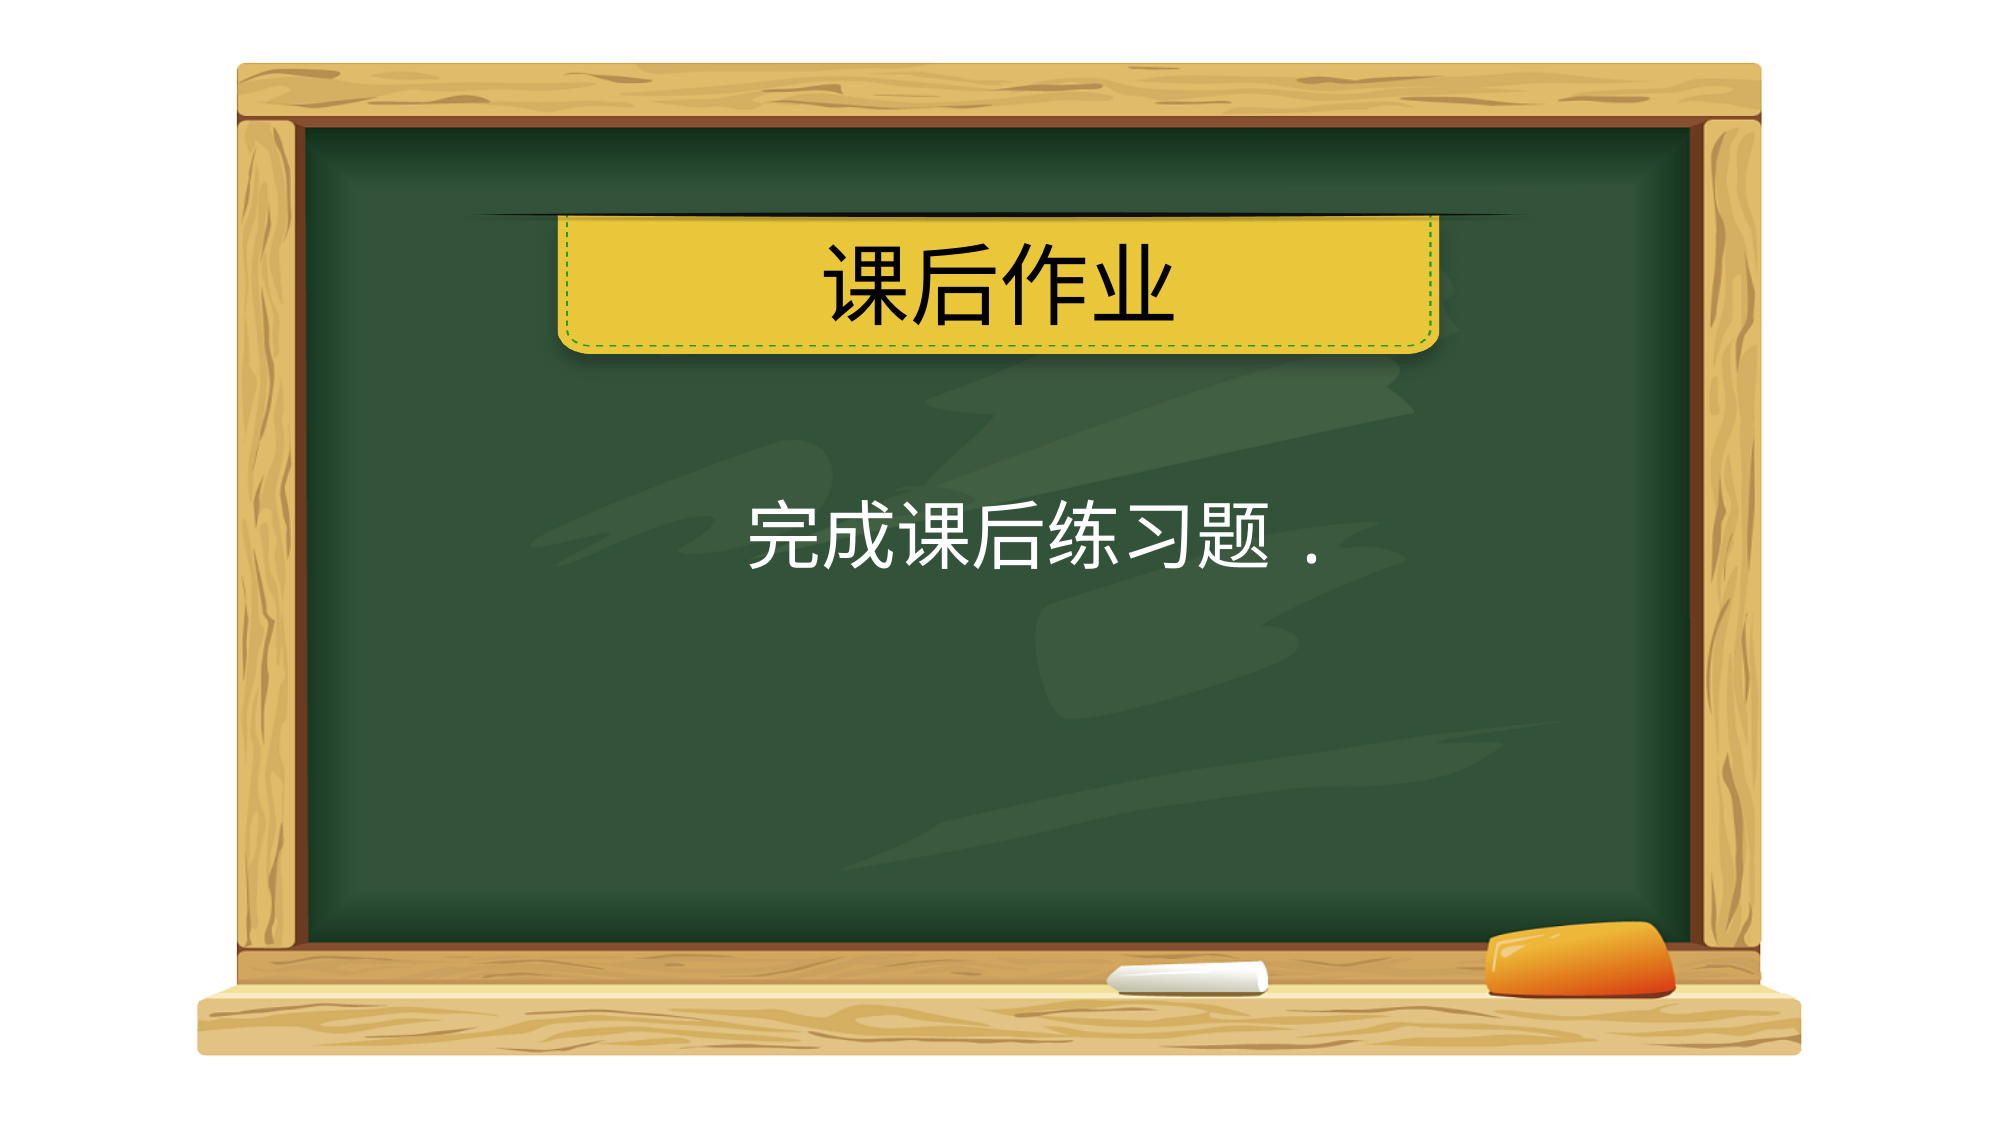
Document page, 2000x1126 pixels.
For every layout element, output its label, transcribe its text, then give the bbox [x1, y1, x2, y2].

picture [123, 53, 1876, 1082]
text_box 完成课后练习题. [385, 433, 1696, 589]
